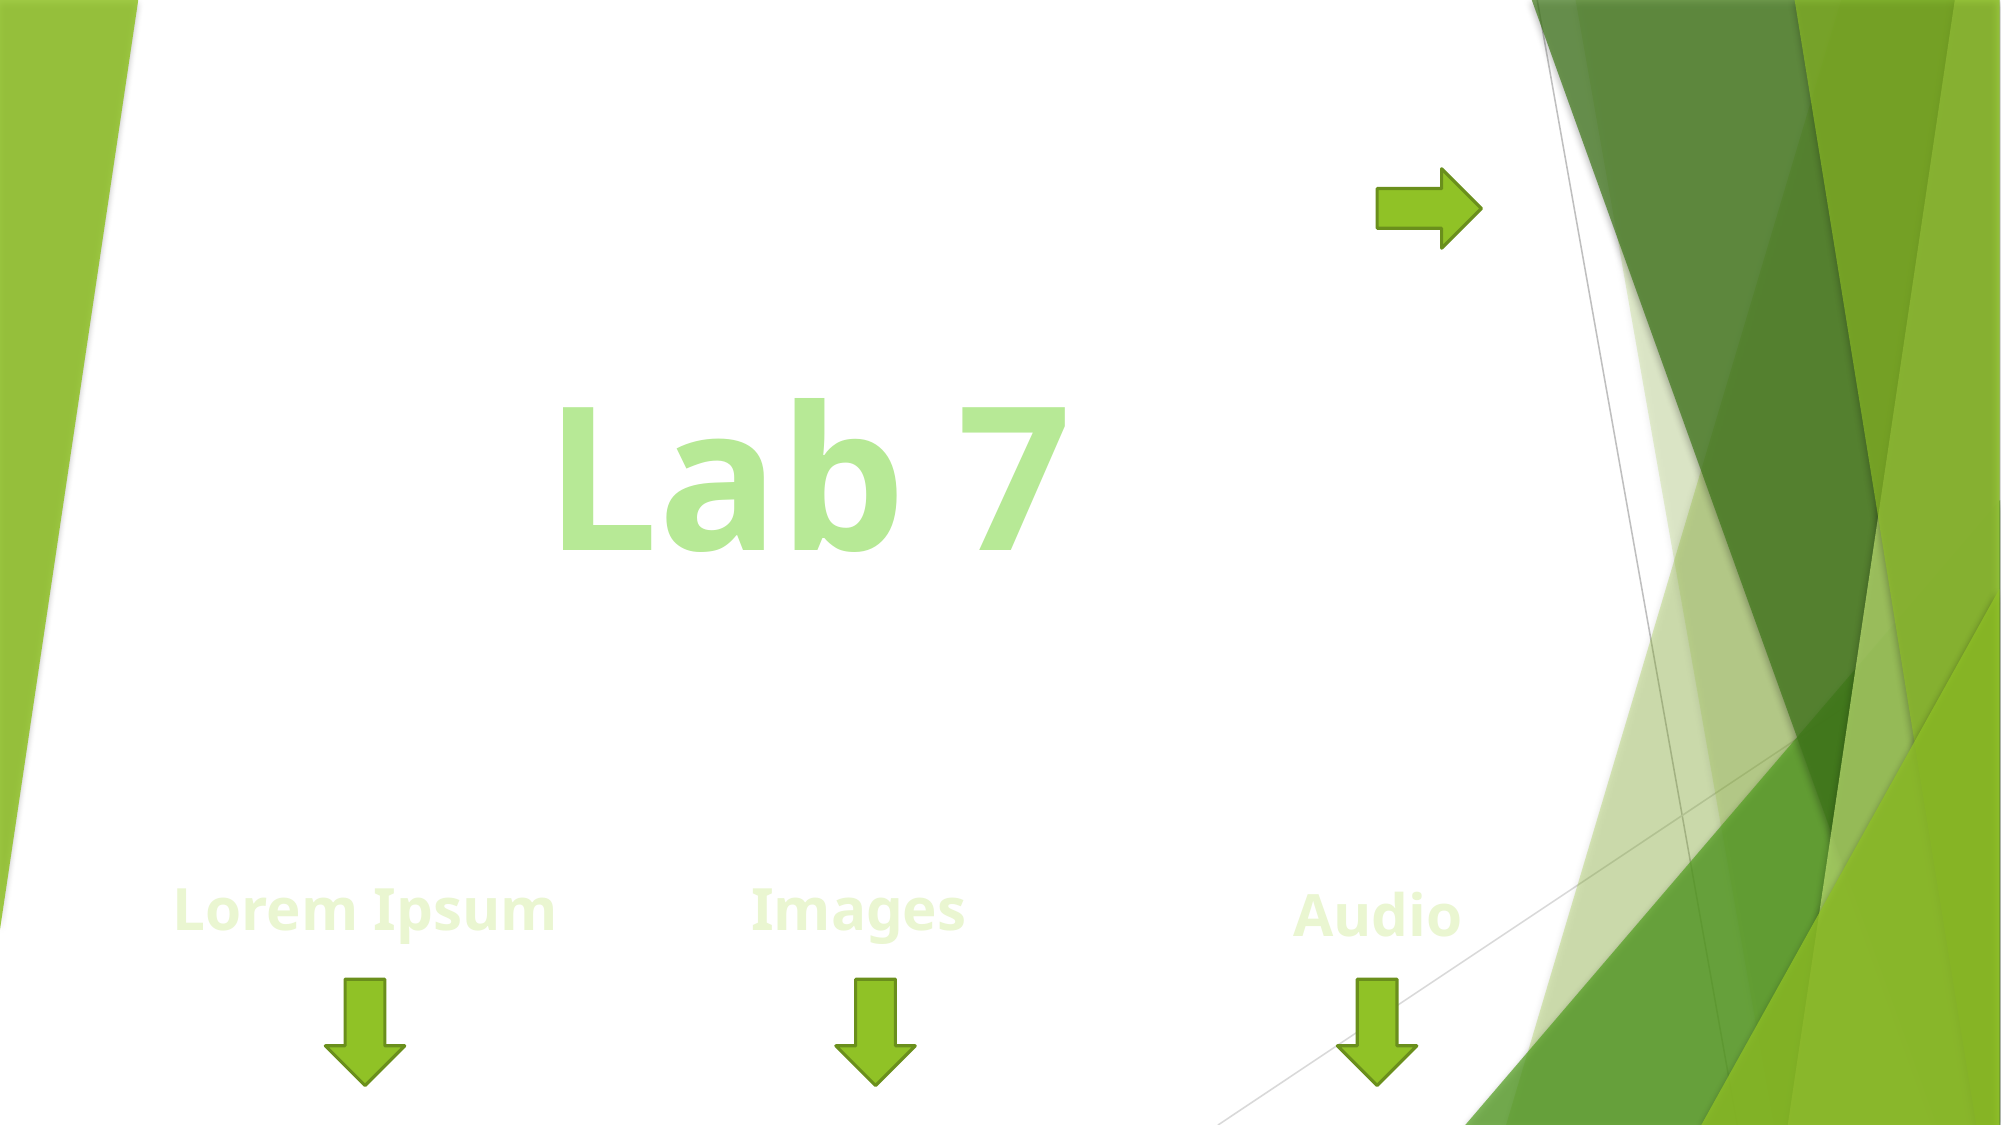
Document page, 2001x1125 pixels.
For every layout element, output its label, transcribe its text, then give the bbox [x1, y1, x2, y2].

text_box [834, 977, 917, 1087]
text_box [1375, 167, 1483, 250]
text_box [1335, 977, 1419, 1087]
text_box Lab 7 [531, 343, 1254, 599]
text_box Lorem Ipsum [58, 864, 672, 950]
text_box Audio [1278, 871, 1523, 956]
text_box Images [736, 864, 1015, 950]
text_box [323, 977, 407, 1087]
